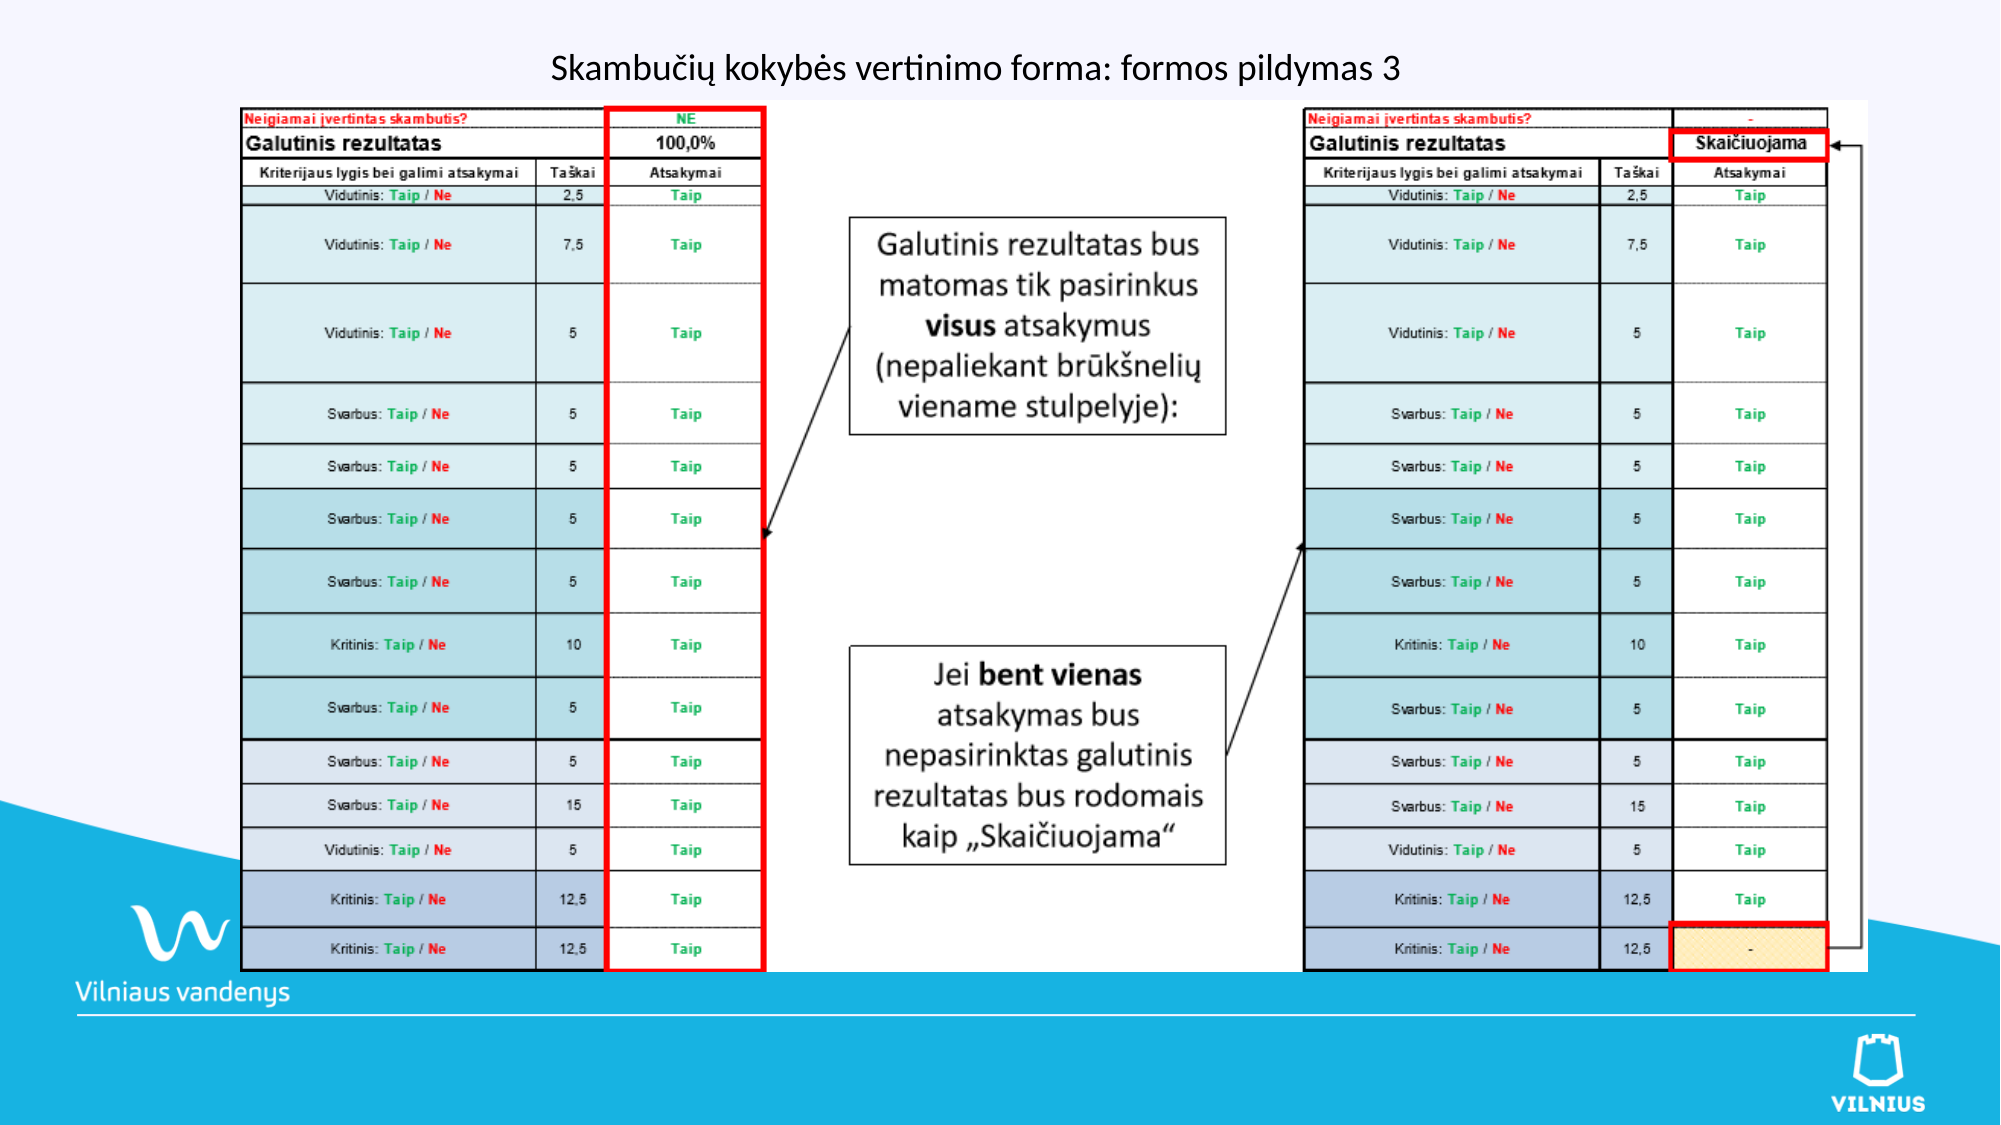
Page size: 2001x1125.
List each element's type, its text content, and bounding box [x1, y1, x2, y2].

text_box Skambučių kokybės vertinimo forma: formos pildymas 3 [536, 35, 1417, 95]
picture [0, 100, 2000, 1125]
